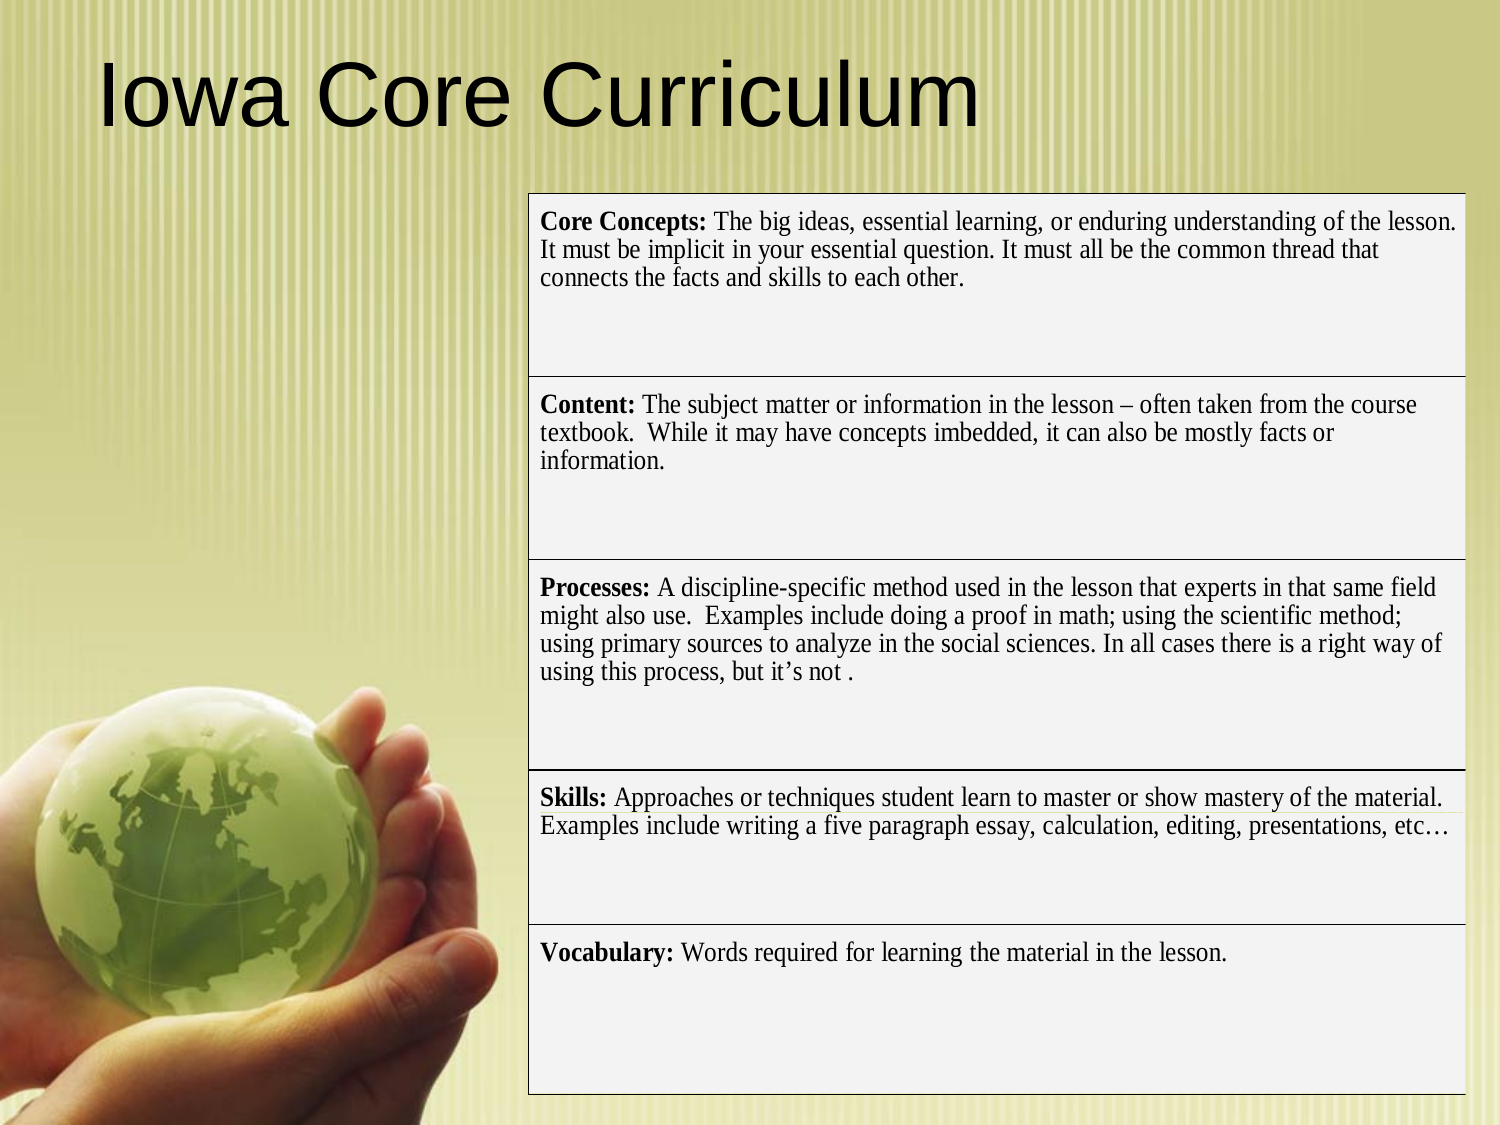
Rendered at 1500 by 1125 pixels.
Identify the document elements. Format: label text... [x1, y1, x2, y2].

picture [0, 0, 1500, 1125]
title Iowa Core Curriculum [55, 28, 1260, 153]
